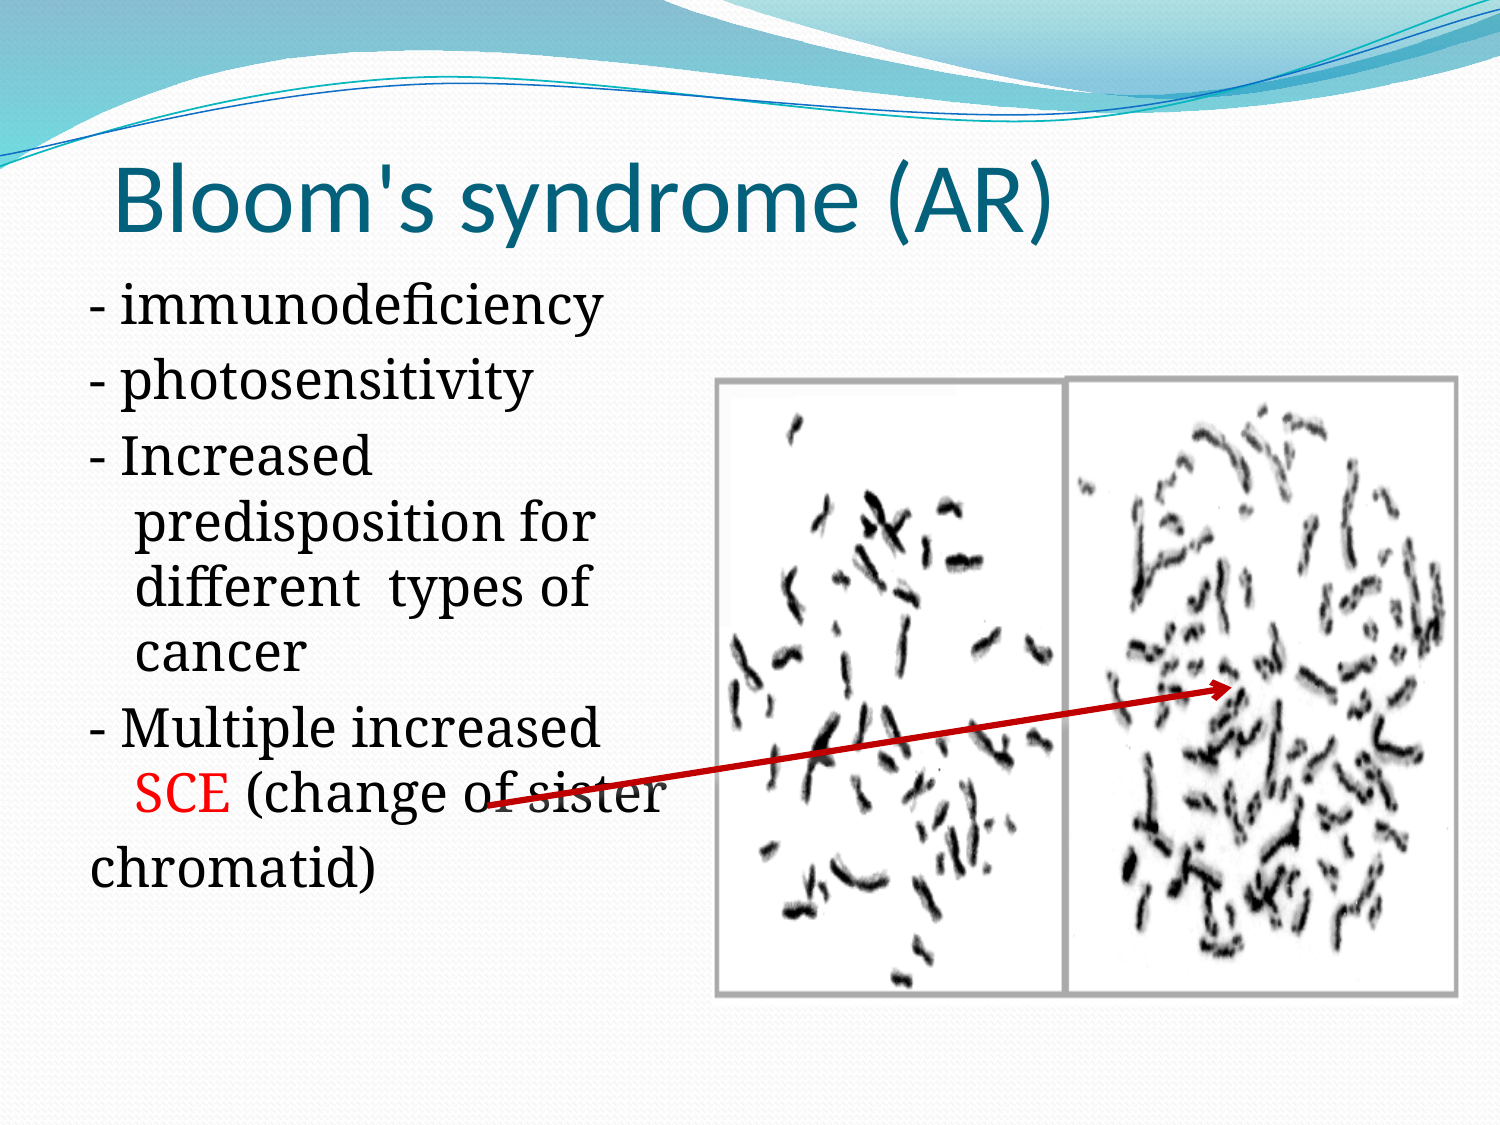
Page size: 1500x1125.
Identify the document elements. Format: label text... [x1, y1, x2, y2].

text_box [487, 687, 1232, 806]
picture [712, 374, 1463, 1005]
title Bloom's syndrome (AR) [112, 125, 1238, 253]
list - immunodeficiency - photosensitivity - Increased predisposition for different types of cancer - Multiple increased SCE (change of sister chromatid) [75, 262, 725, 1005]
